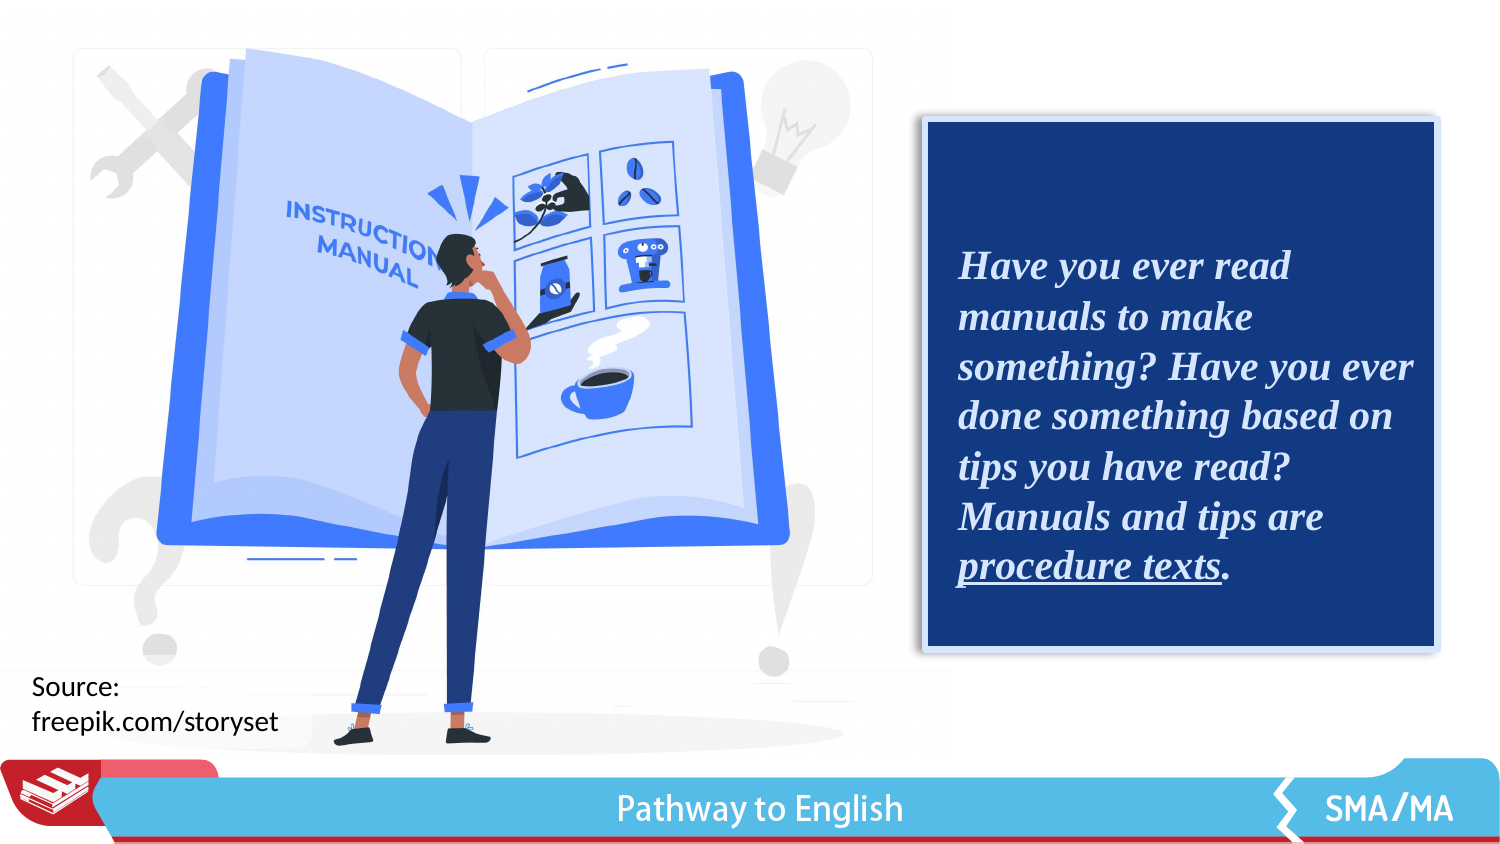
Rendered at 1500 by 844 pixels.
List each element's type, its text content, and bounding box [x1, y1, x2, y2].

list Have you ever read manuals to make something? Have you ever done something based on tips you have read? Manuals and tips are procedure texts. [954, 118, 1438, 650]
picture [0, 758, 1500, 844]
picture [0, 13, 951, 755]
